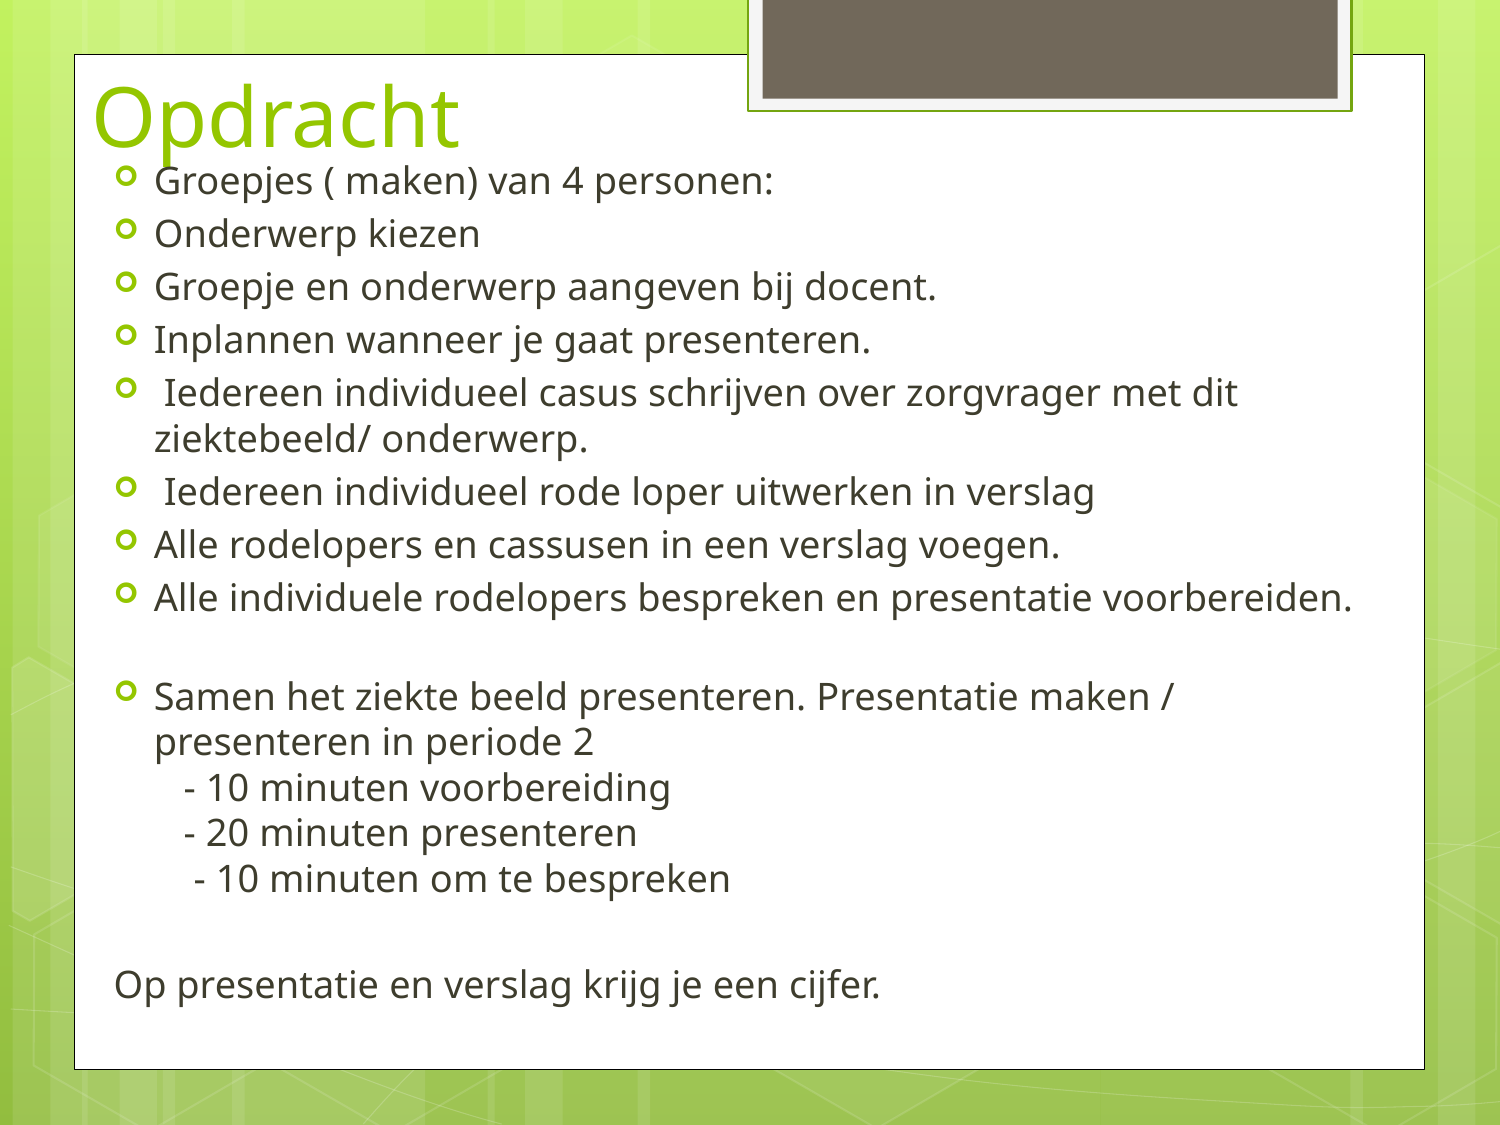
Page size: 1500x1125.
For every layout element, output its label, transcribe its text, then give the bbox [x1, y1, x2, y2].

list Groepjes ( maken) van 4 personen: Onderwerp kiezen Groepje en onderwerp aangeven bij docent. Inplannen wanneer je gaat presenteren. Iedereen individueel casus schrijven over zorgvrager met dit ziektebeeld/ onderwerp. Iedereen individueel rode loper uitwerken in verslag Alle rodelopers en cassusen in een verslag voegen. Alle individuele rodelopers bespreken en presentatie voorbereiden. Samen het ziekte beeld presenteren. Presentatie maken / presenteren in periode 2 - 10 minuten voorbereiding - 20 minuten presenteren - 10 minuten om te bespreken Op presentatie en verslag krijg je een cijfer. [88, 149, 1388, 1059]
title Opdracht [76, 0, 1289, 172]
